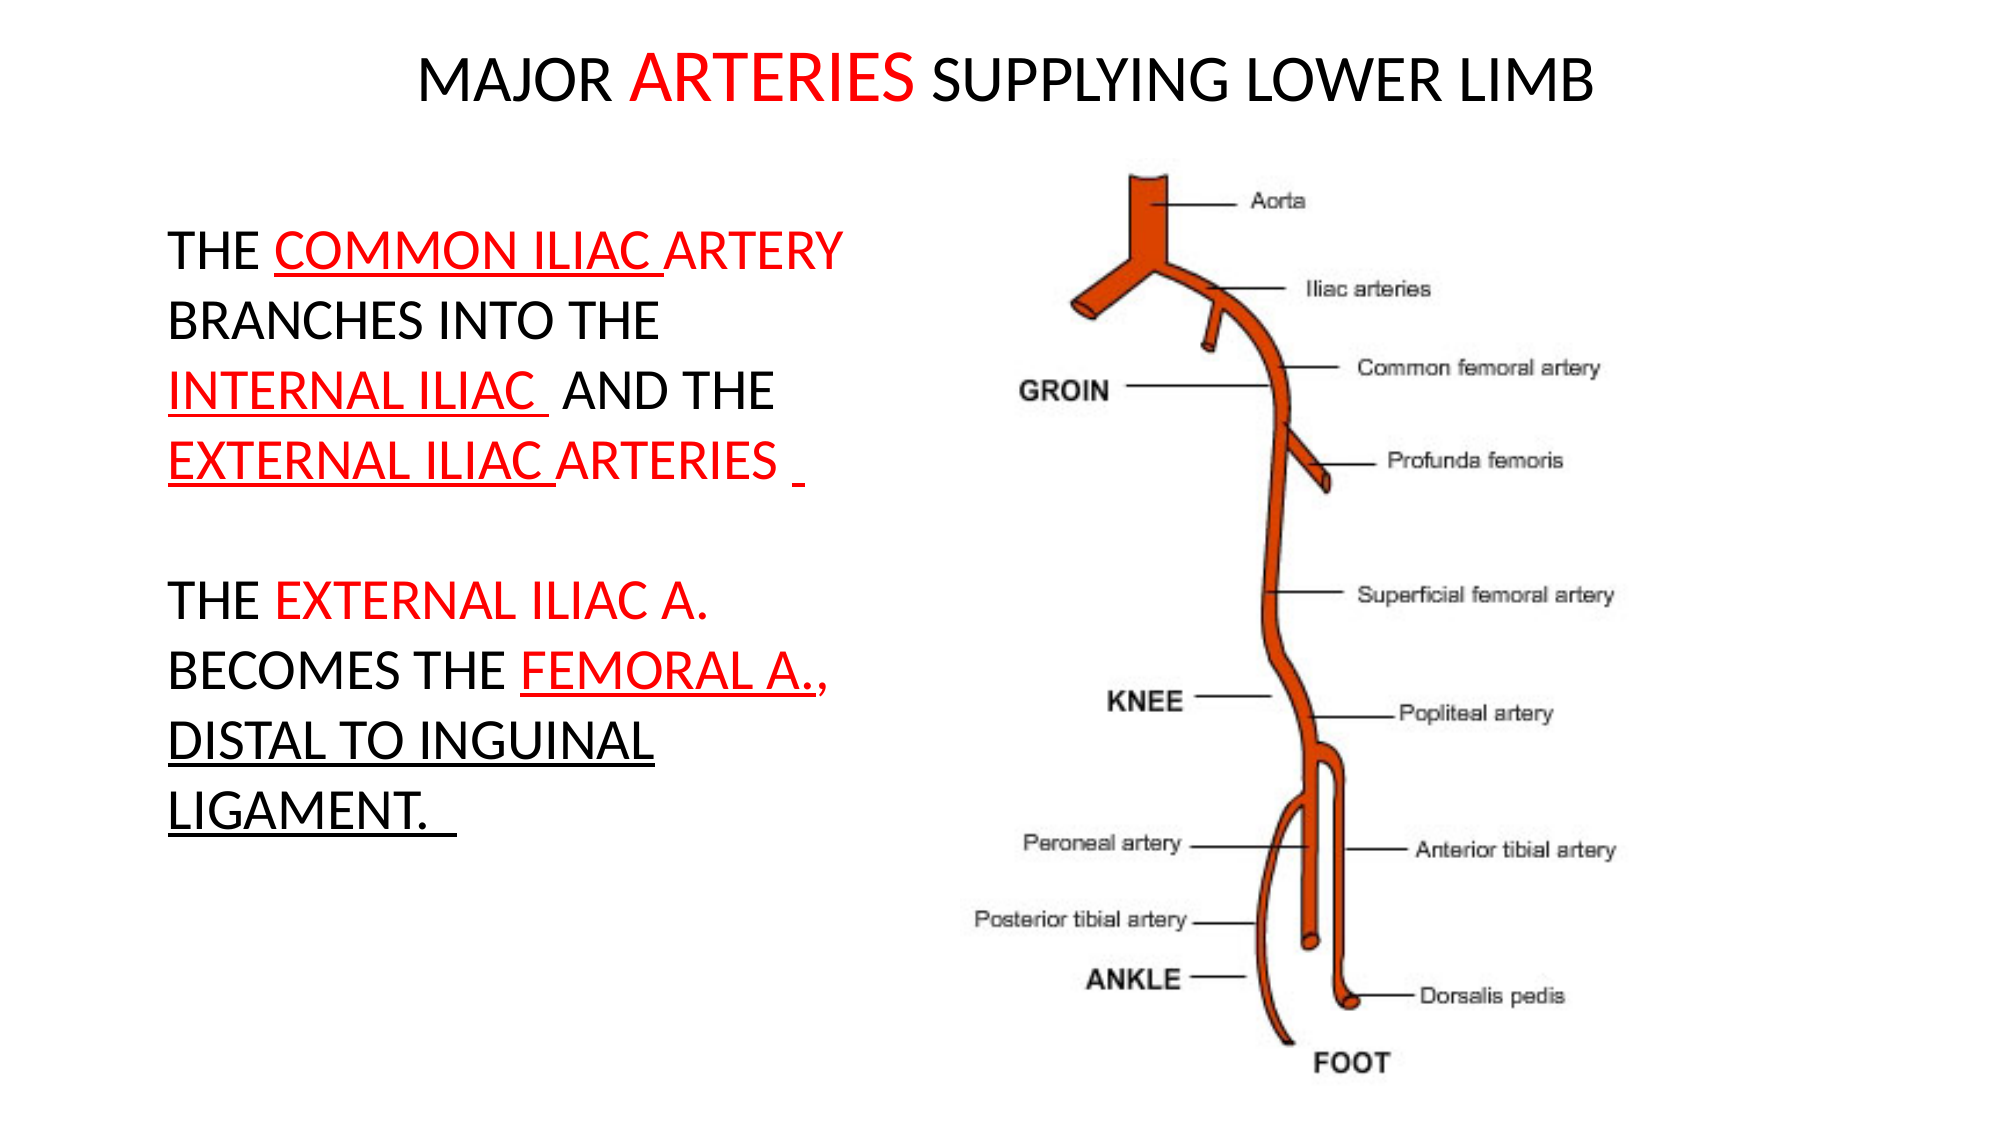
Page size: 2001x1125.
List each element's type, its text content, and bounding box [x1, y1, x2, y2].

text_box Major Arteries Supplying Lower Limb [401, 19, 1612, 125]
picture [960, 158, 1640, 1099]
text_box The Common Iliac Artery branches into the Internal Iliac and the External Iliac arteries The External Iliac A. becomes the Femoral A., distal to inguinal ligament. [153, 204, 862, 849]
